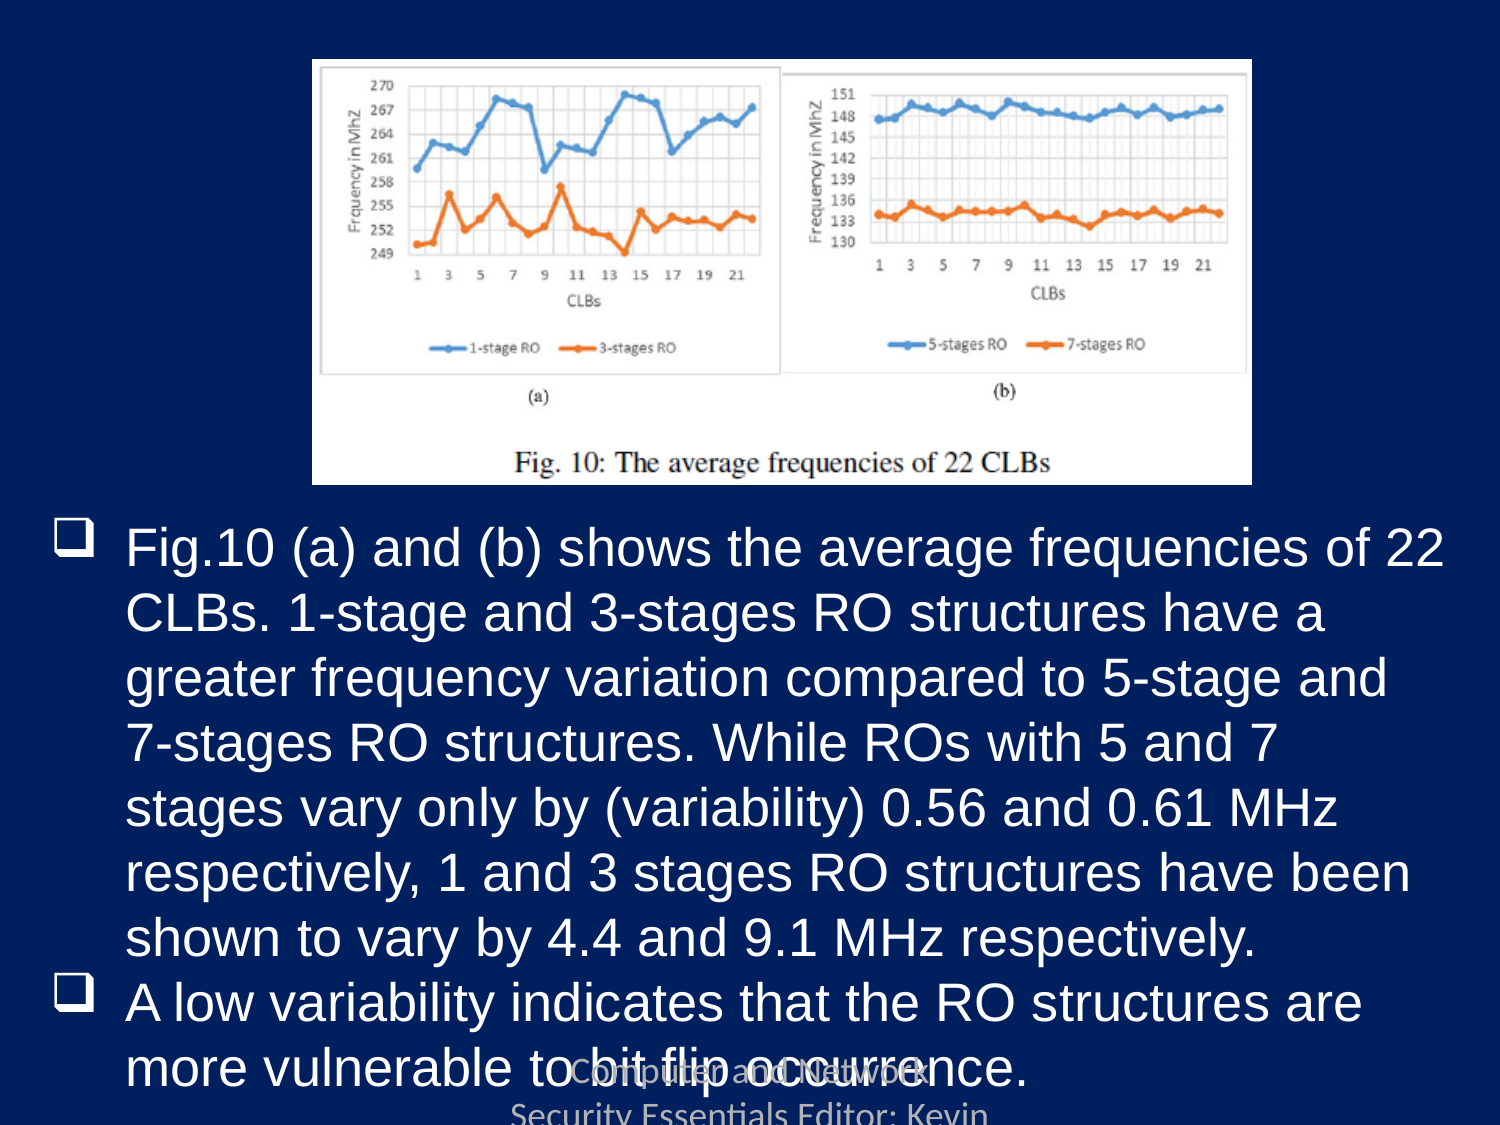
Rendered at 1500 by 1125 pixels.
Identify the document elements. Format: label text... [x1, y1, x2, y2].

footer Computer and Network Security Essentials Editor: Kevin Daimi Associate Editors: Guillermo Francia, Levent Ertaul, Luis H. Encinas, Eman El-Sheikh Published by Springer [510, 1046, 990, 1103]
list Fig.10 (a) and (b) shows the average frequencies of 22 CLBs. 1-stage and 3-stages RO structures have a greater frequency variation compared to 5-stage and 7-stages RO structures. While ROs with 5 and 7 stages vary only by (variability) 0.56 and 0.61 MHz respectively, 1 and 3 stages RO structures have been shown to vary by 4.4 and 9.1 MHz respectively. A low variability indicates that the RO structures are more vulnerable to bit flip occurrence. [50, 512, 1450, 1104]
picture [312, 58, 1252, 485]
